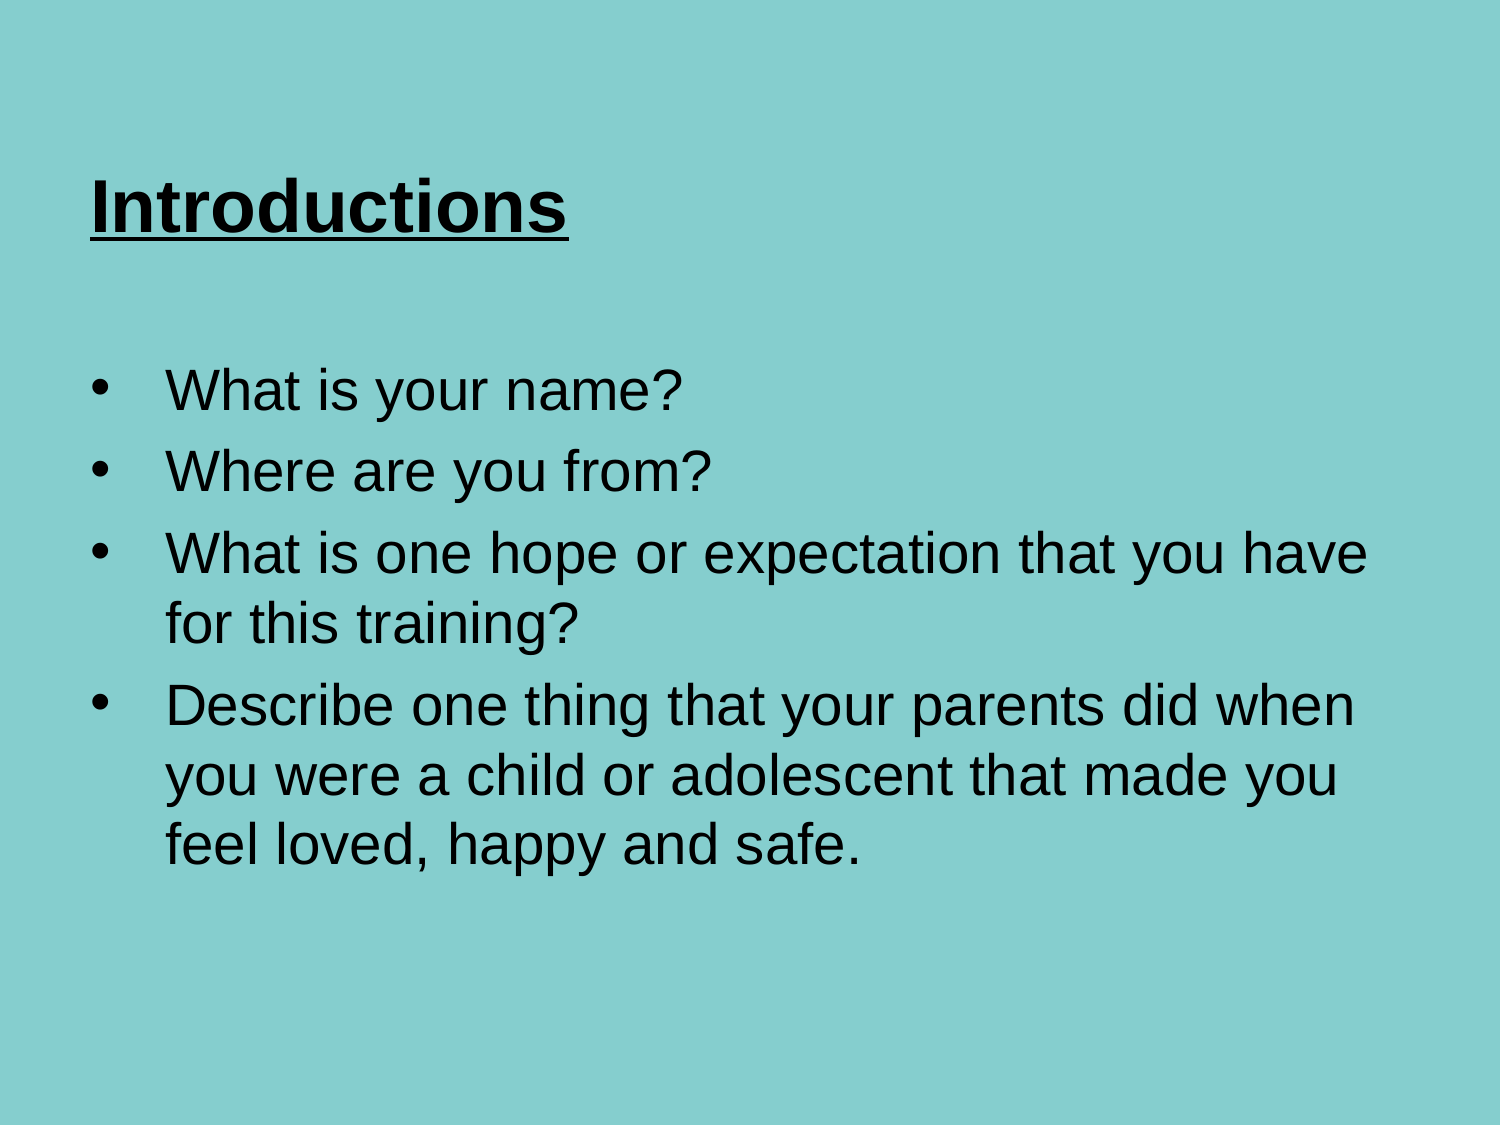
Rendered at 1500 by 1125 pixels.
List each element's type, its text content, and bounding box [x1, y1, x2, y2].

list What is your name? Where are you from? What is one hope or expectation that you have for this training? Describe one thing that your parents did when you were a child or adolescent that made you feel loved, happy and safe. [75, 262, 1438, 825]
title Introductions [75, 149, 1438, 262]
